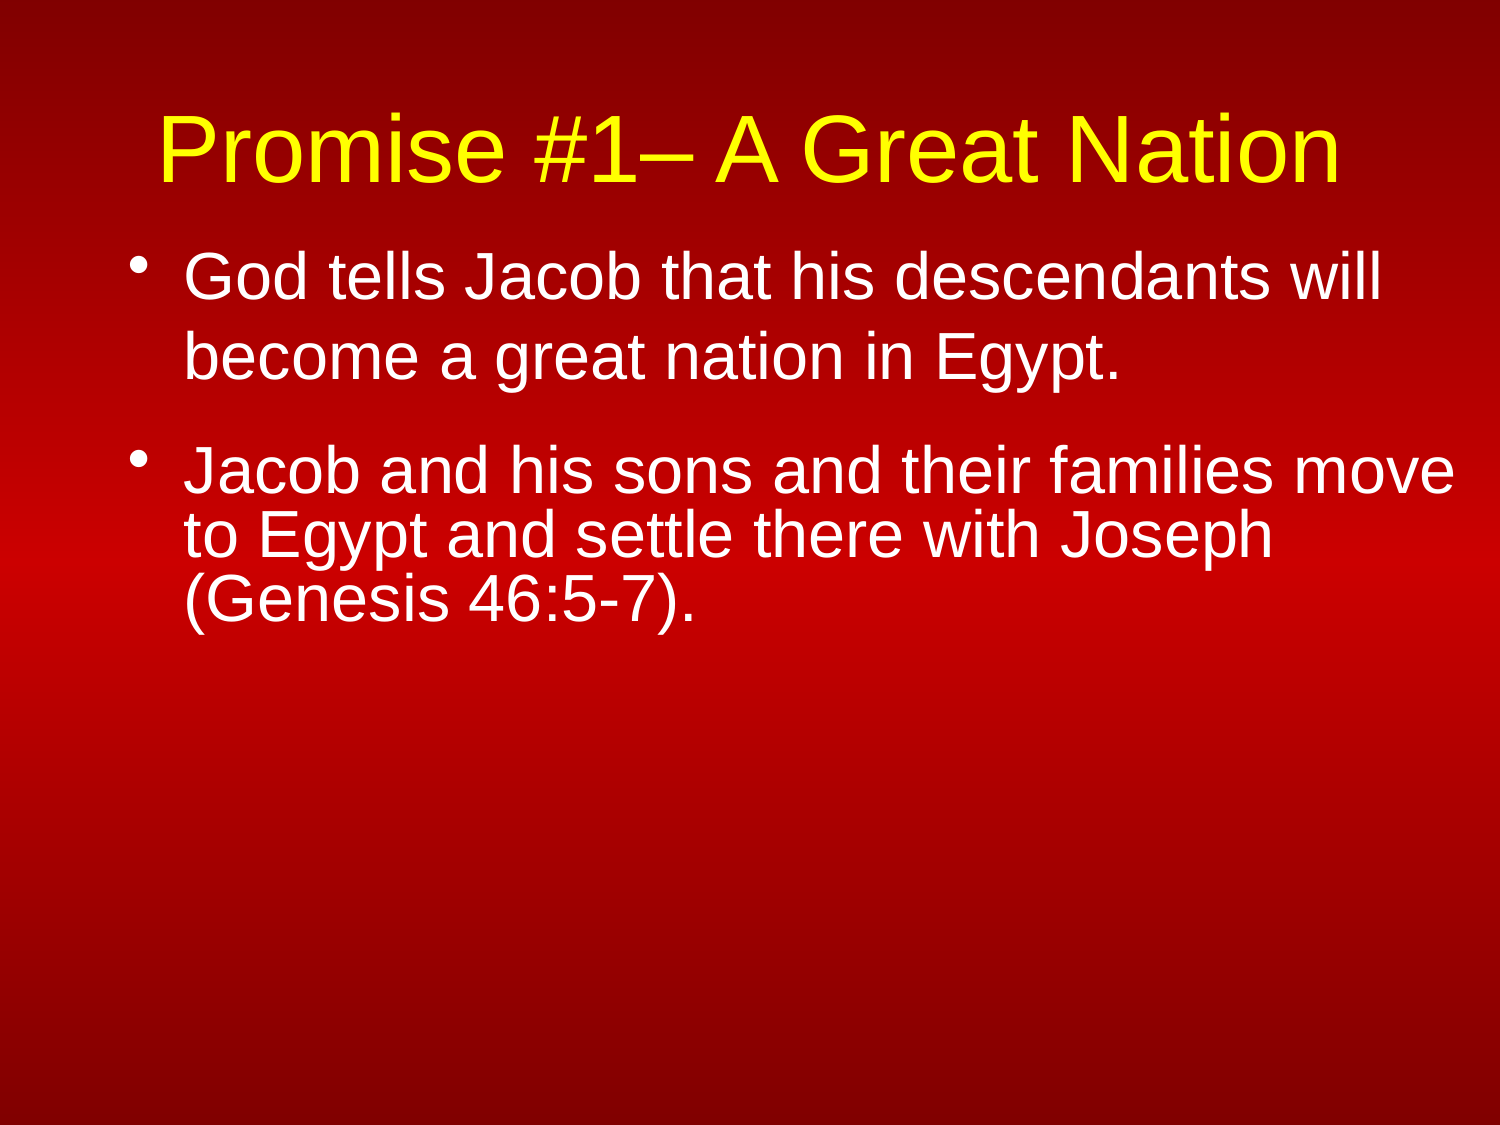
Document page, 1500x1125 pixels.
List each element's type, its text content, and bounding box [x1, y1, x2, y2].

title Promise #1– A Great Nation [37, 50, 1463, 238]
list God tells Jacob that his descendants will become a great nation in Egypt. Jacob and his sons and their families move to Egypt and settle there with Joseph (Genesis 46:5-7). [112, 224, 1475, 1075]
